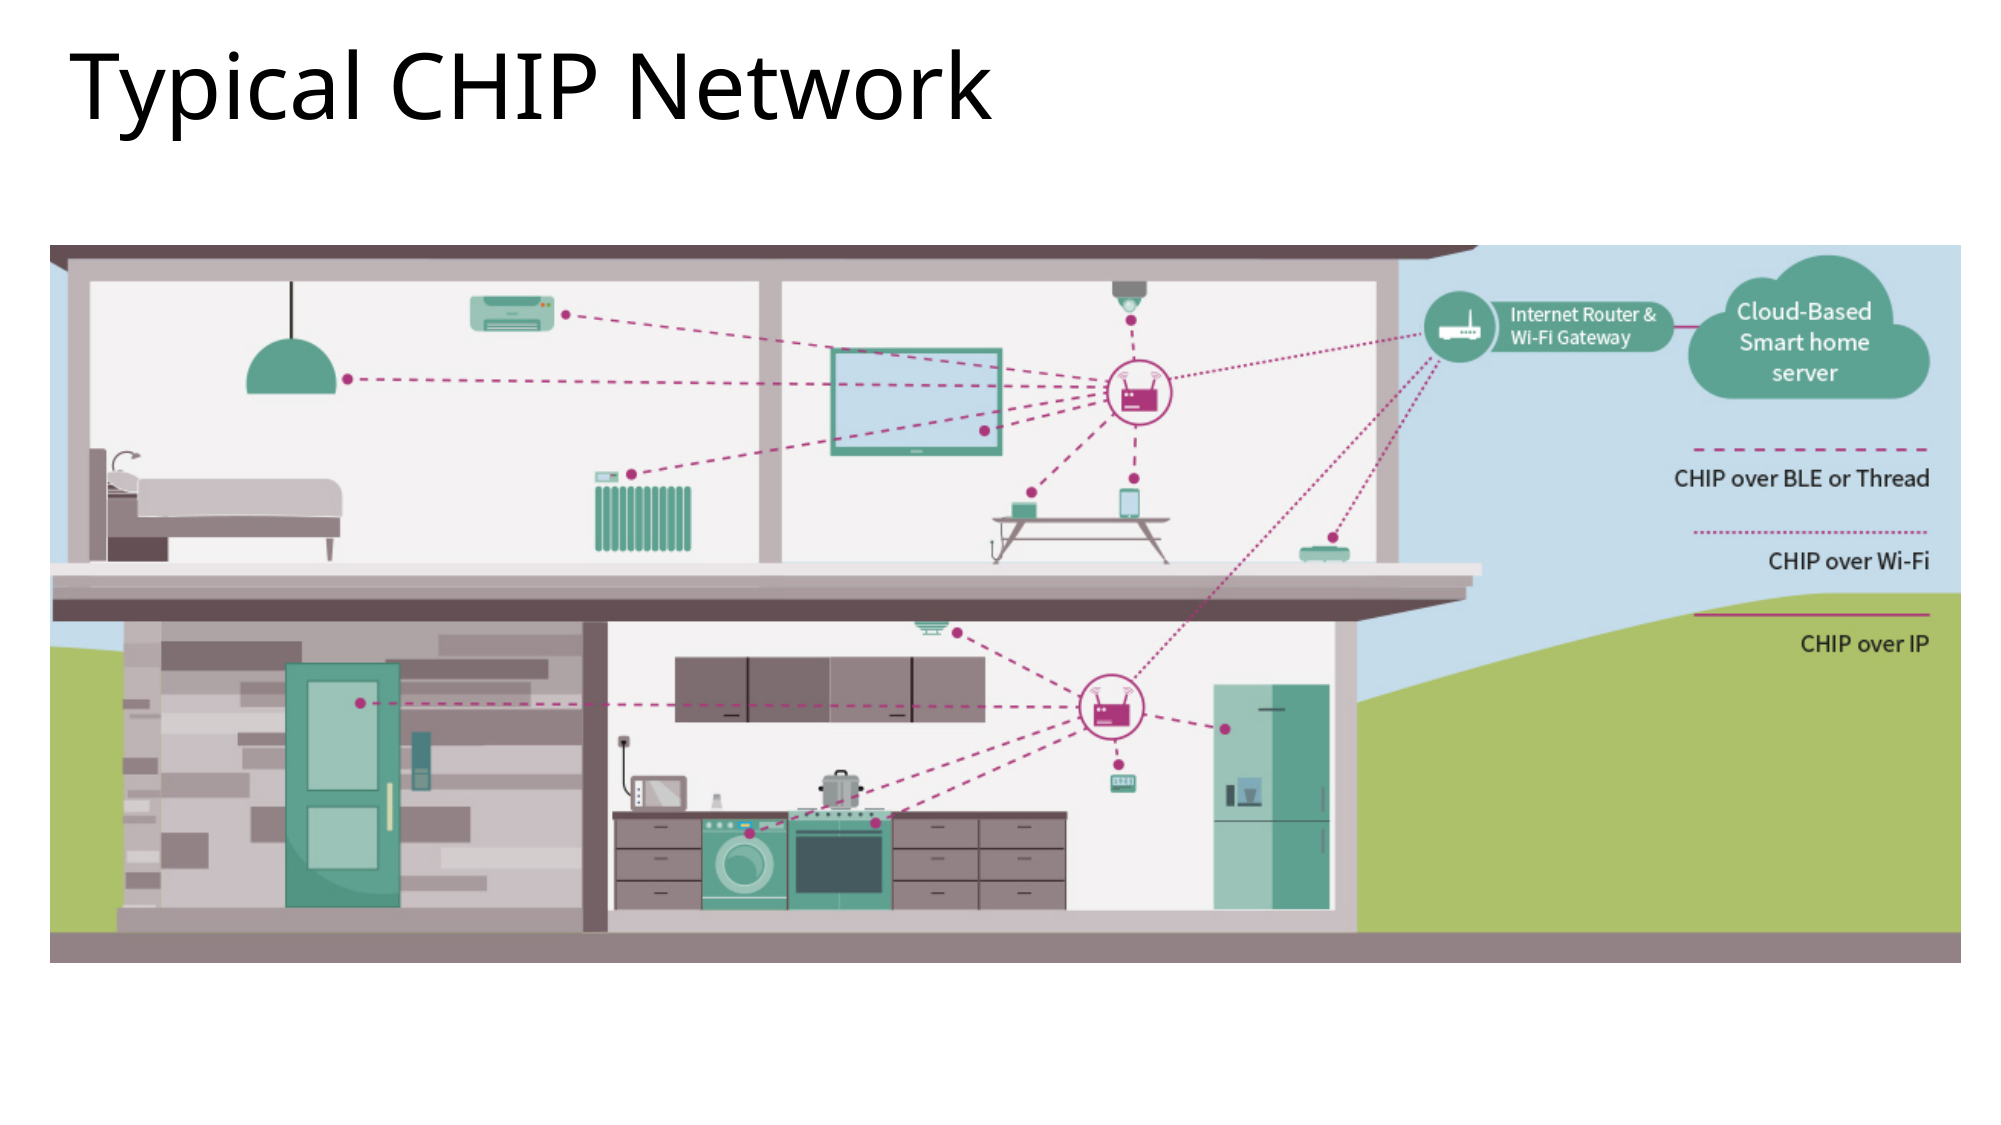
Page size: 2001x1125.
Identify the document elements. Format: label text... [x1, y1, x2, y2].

title Typical CHIP Network [55, 30, 1636, 149]
picture [50, 245, 1961, 963]
